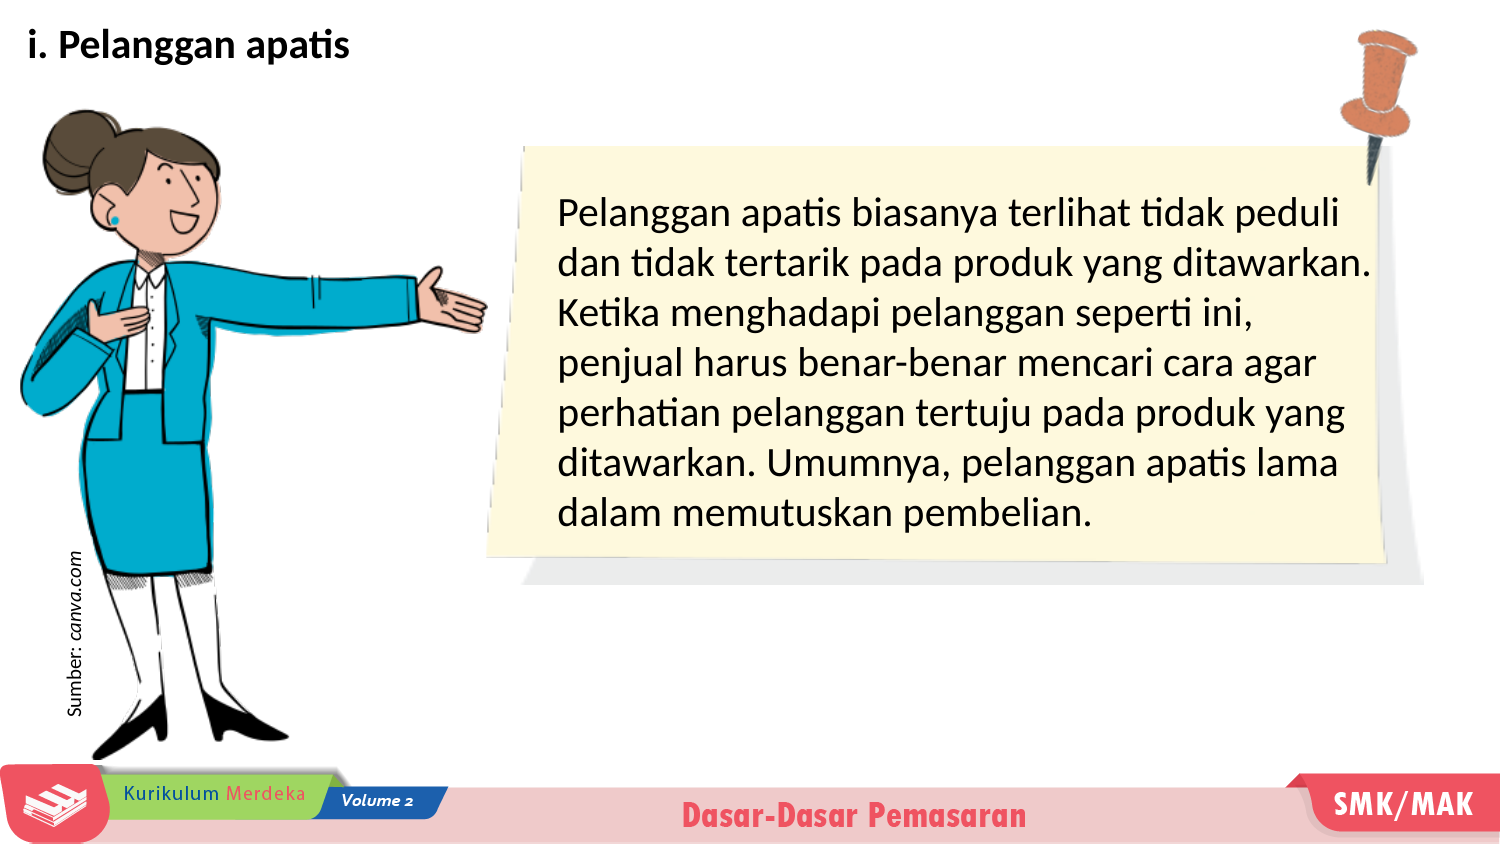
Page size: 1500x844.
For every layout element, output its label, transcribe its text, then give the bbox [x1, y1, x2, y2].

picture [19, 23, 1437, 760]
text_box i. Pelanggan apatis [12, 9, 1125, 75]
picture [0, 764, 1500, 844]
